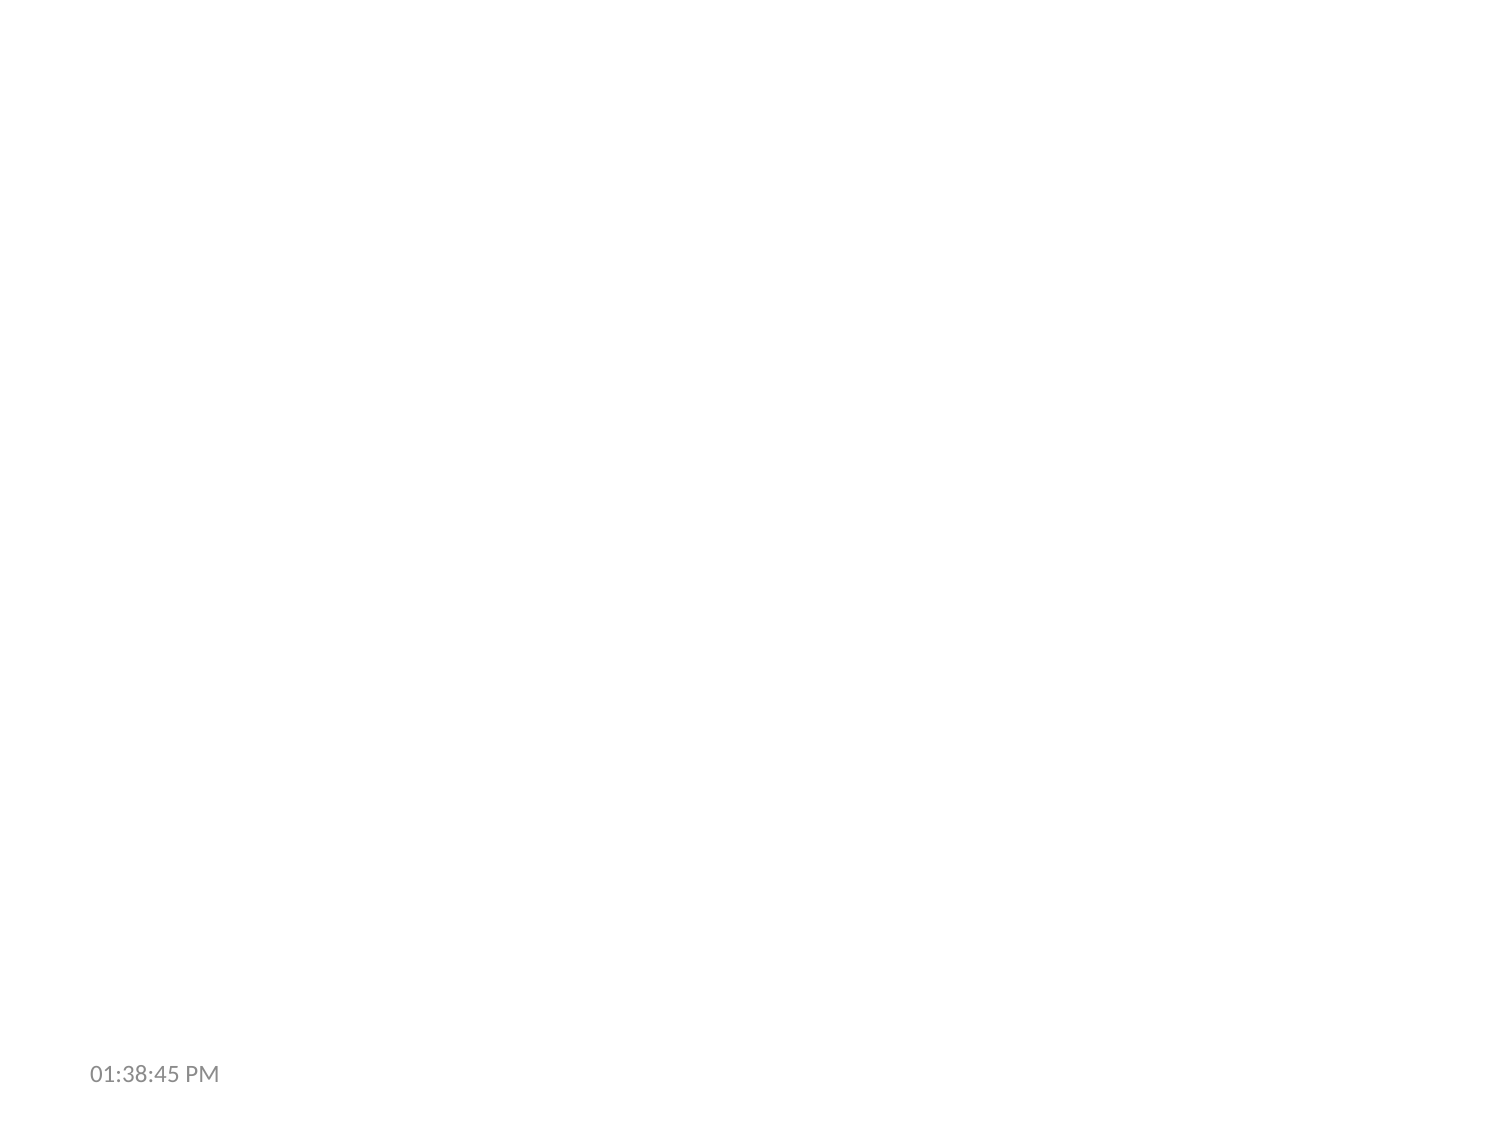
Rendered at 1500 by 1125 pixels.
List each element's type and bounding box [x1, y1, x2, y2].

slide_number [75, 1042, 425, 1103]
